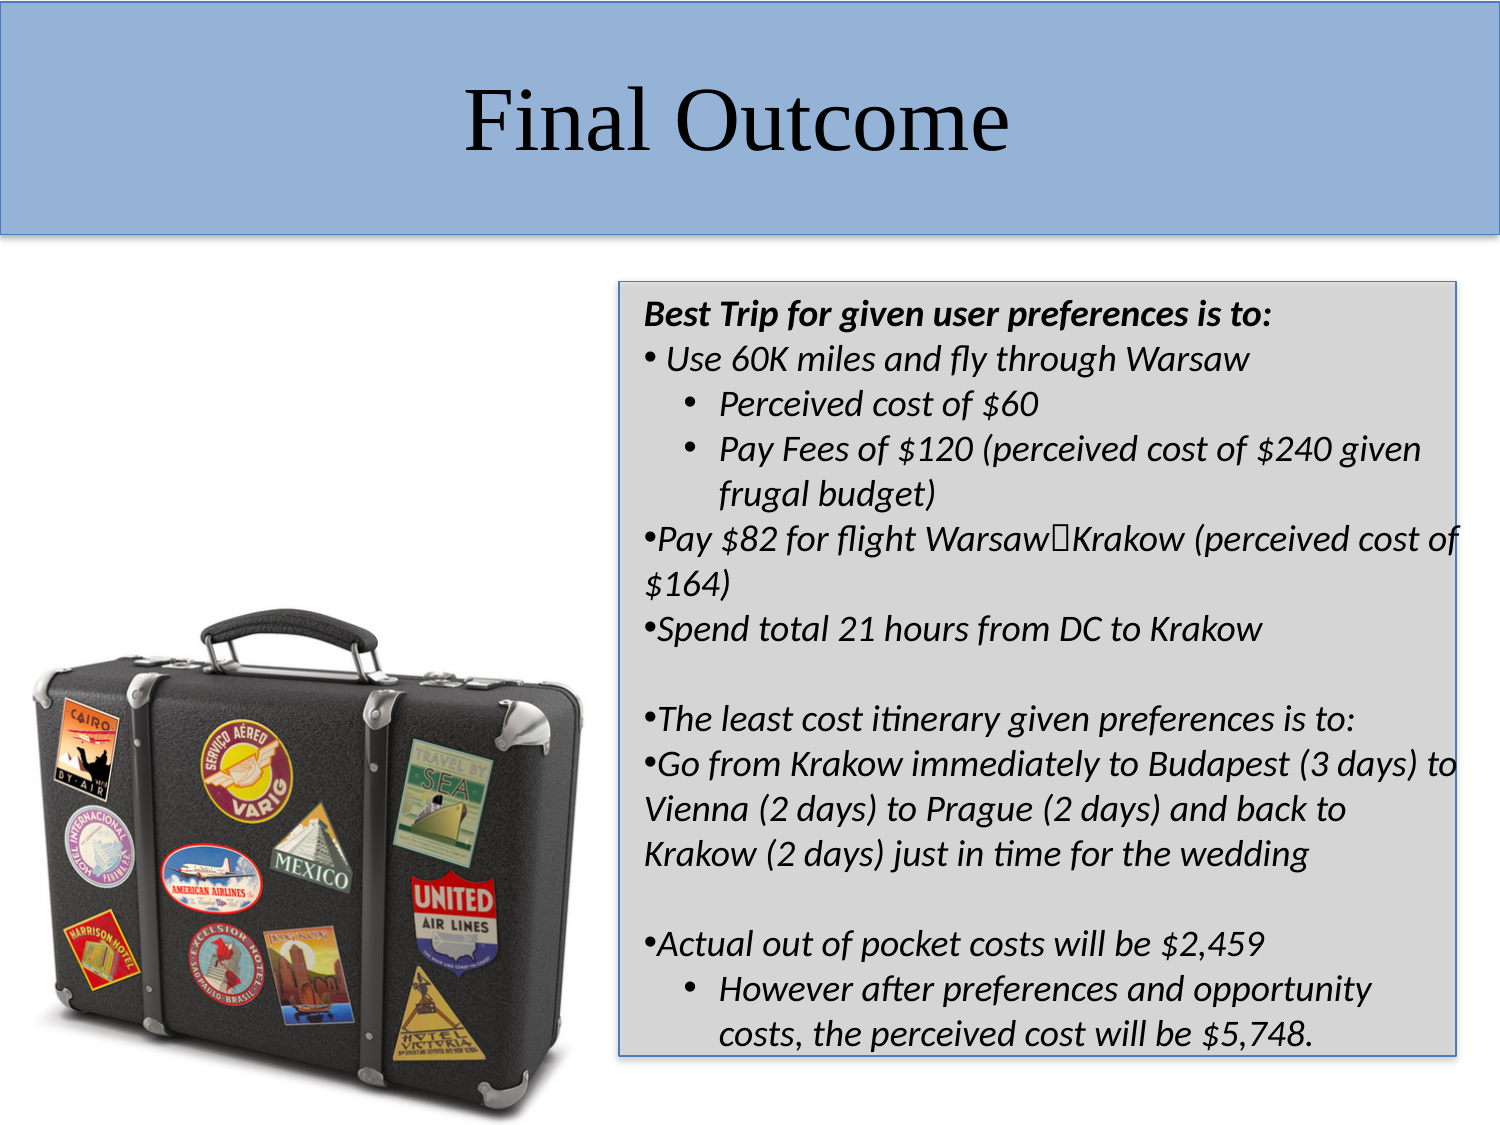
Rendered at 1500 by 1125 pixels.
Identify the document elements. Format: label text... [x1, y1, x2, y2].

text_box [0, 1, 1500, 235]
text_box [618, 281, 629, 597]
picture [0, 598, 674, 1125]
text_box Final Outcome [62, 20, 1413, 208]
text_box Best Trip for given user preferences is to: Use 60K miles and fly through Warsaw Perceived cost of $60 Pay Fees of $120 (perceived cost of $240 given frugal budget) Pay $82 for flight WarsawKrakow (perceived cost of $164) Spend total 21 hours from DC to Krakow The least cost itinerary given preferences is to: Go from Krakow immediately to Budapest (3 days) to Vienna (2 days) to Prague (2 days) and back to Krakow (2 days) just in time for the wedding Actual out of pocket costs will be $2,459 However after preferences and opportunity costs, the perceived cost will be $5,748. [629, 281, 1477, 1061]
